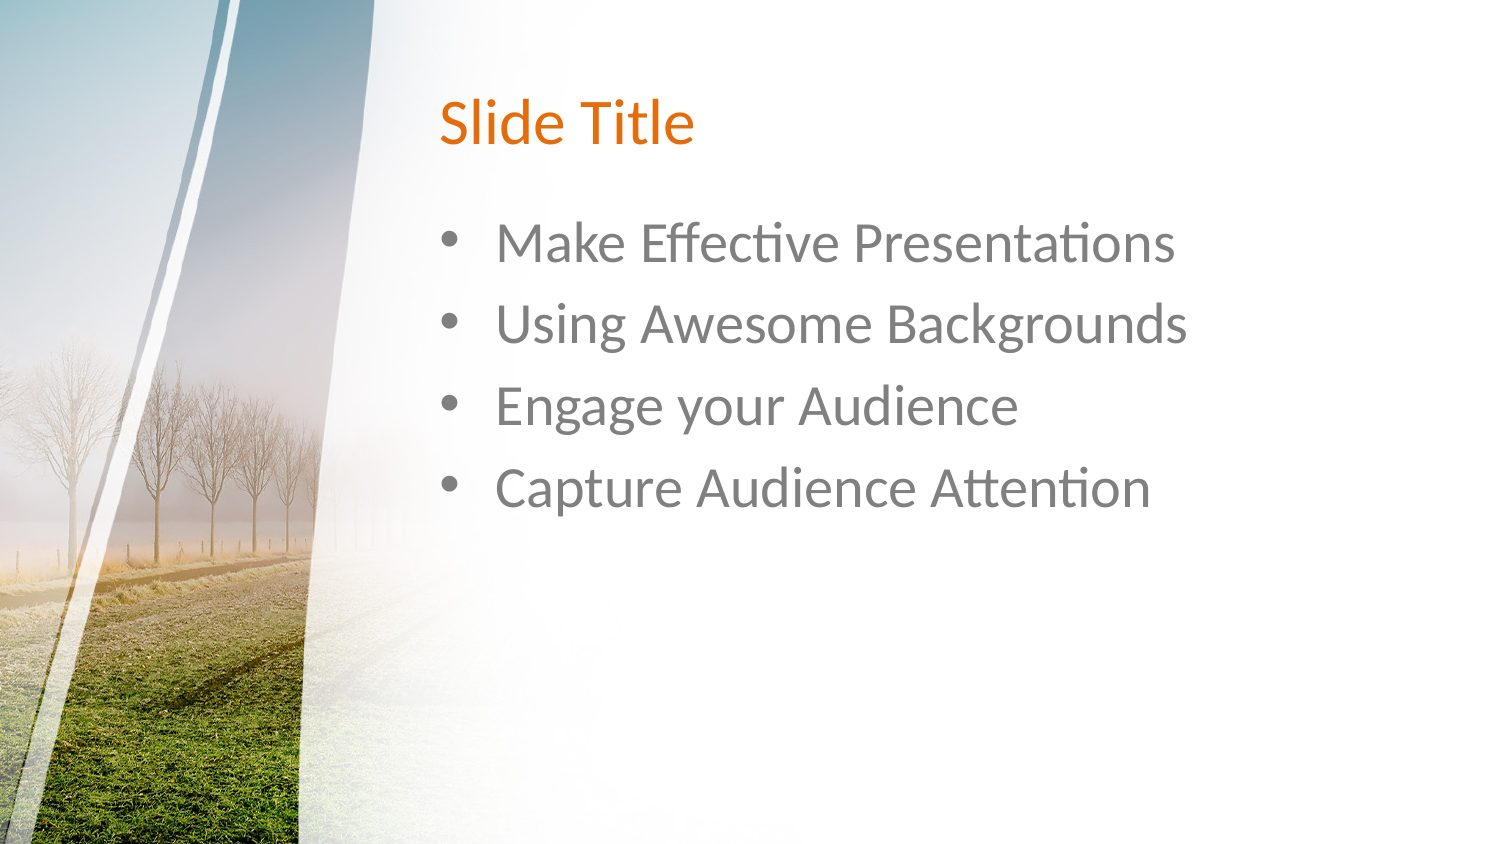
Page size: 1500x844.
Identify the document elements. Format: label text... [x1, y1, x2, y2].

list Make Effective Presentations Using Awesome Backgrounds Engage your Audience Capture Audience Attention [424, 196, 1452, 773]
picture [0, 0, 1500, 844]
title Slide Title [424, 71, 1452, 166]
